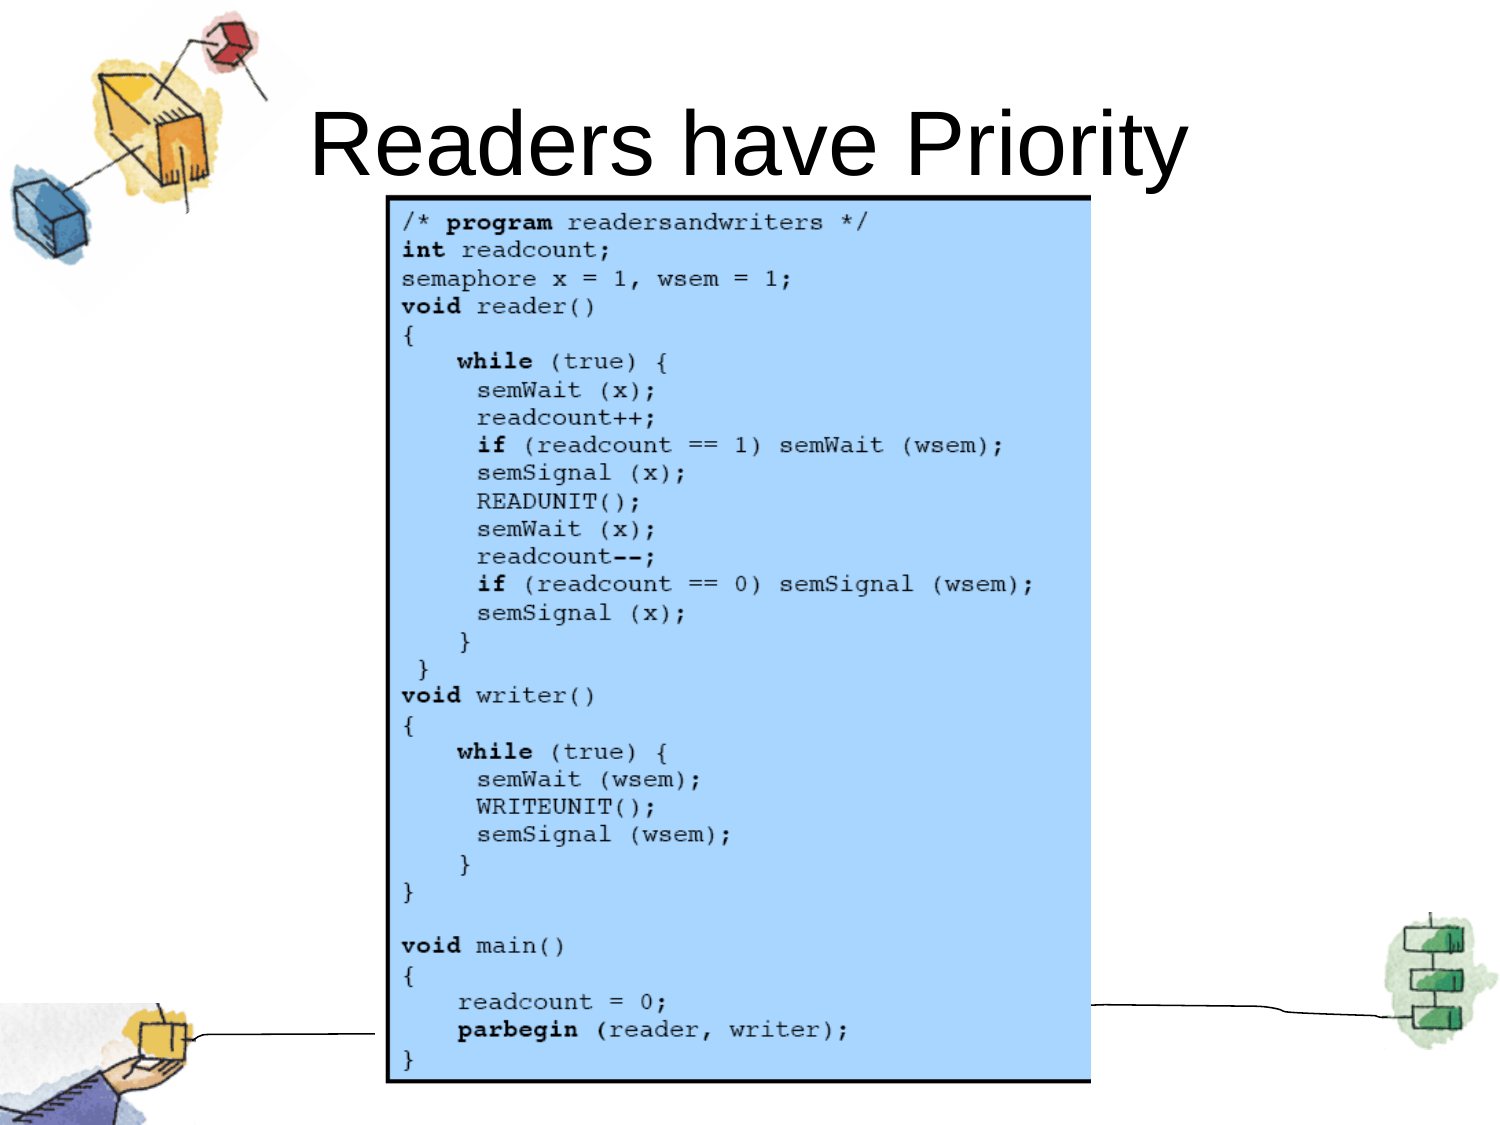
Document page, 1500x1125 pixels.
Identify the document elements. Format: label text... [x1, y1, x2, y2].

picture [0, 85, 167, 316]
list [374, 187, 1092, 1101]
title Readers have Priority [74, 44, 1426, 233]
picture [1382, 912, 1500, 1050]
picture [0, 1003, 196, 1125]
picture [114, 0, 274, 44]
